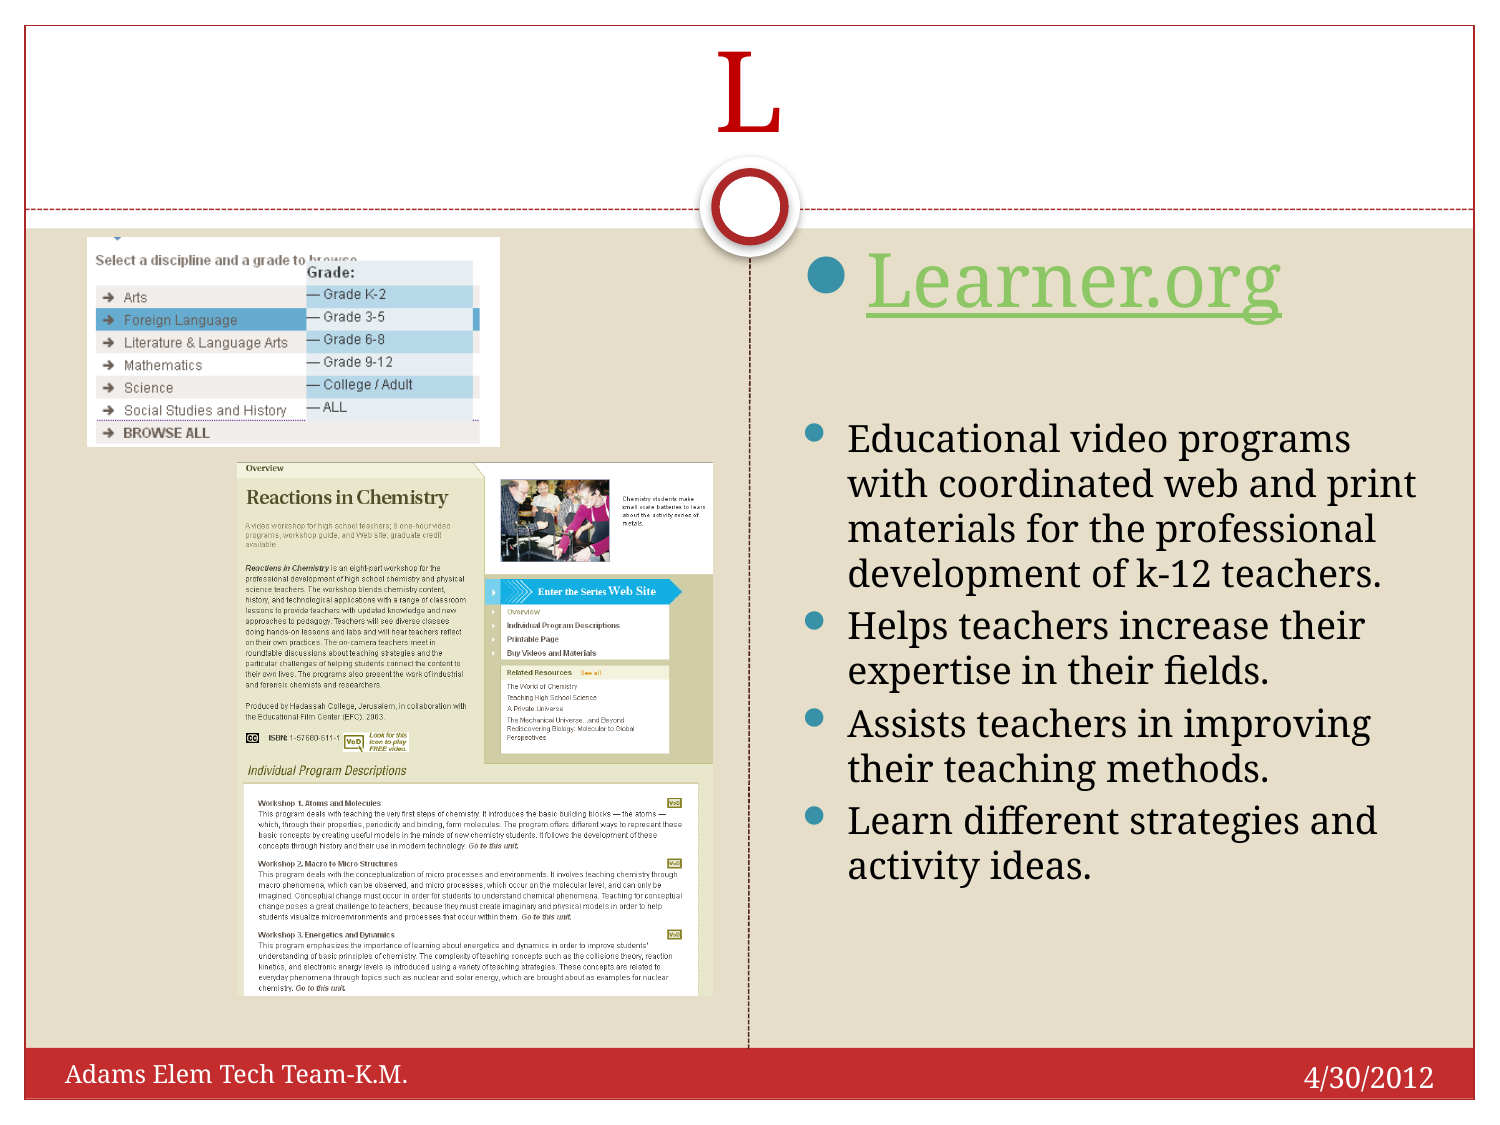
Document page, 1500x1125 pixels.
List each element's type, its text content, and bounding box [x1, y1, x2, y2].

title L [49, 37, 1450, 162]
picture [237, 462, 713, 996]
list Learner.org Educational video programs with coordinated web and print materials for the professional development of k-12 teachers. Helps teachers increase their expertise in their fields. Assists teachers in improving their teaching methods. Learn different strategies and activity ideas. [787, 224, 1450, 993]
picture [87, 237, 501, 447]
footer Adams Elem Tech Team-K.M. [50, 1051, 638, 1112]
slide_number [950, 1051, 1450, 1112]
